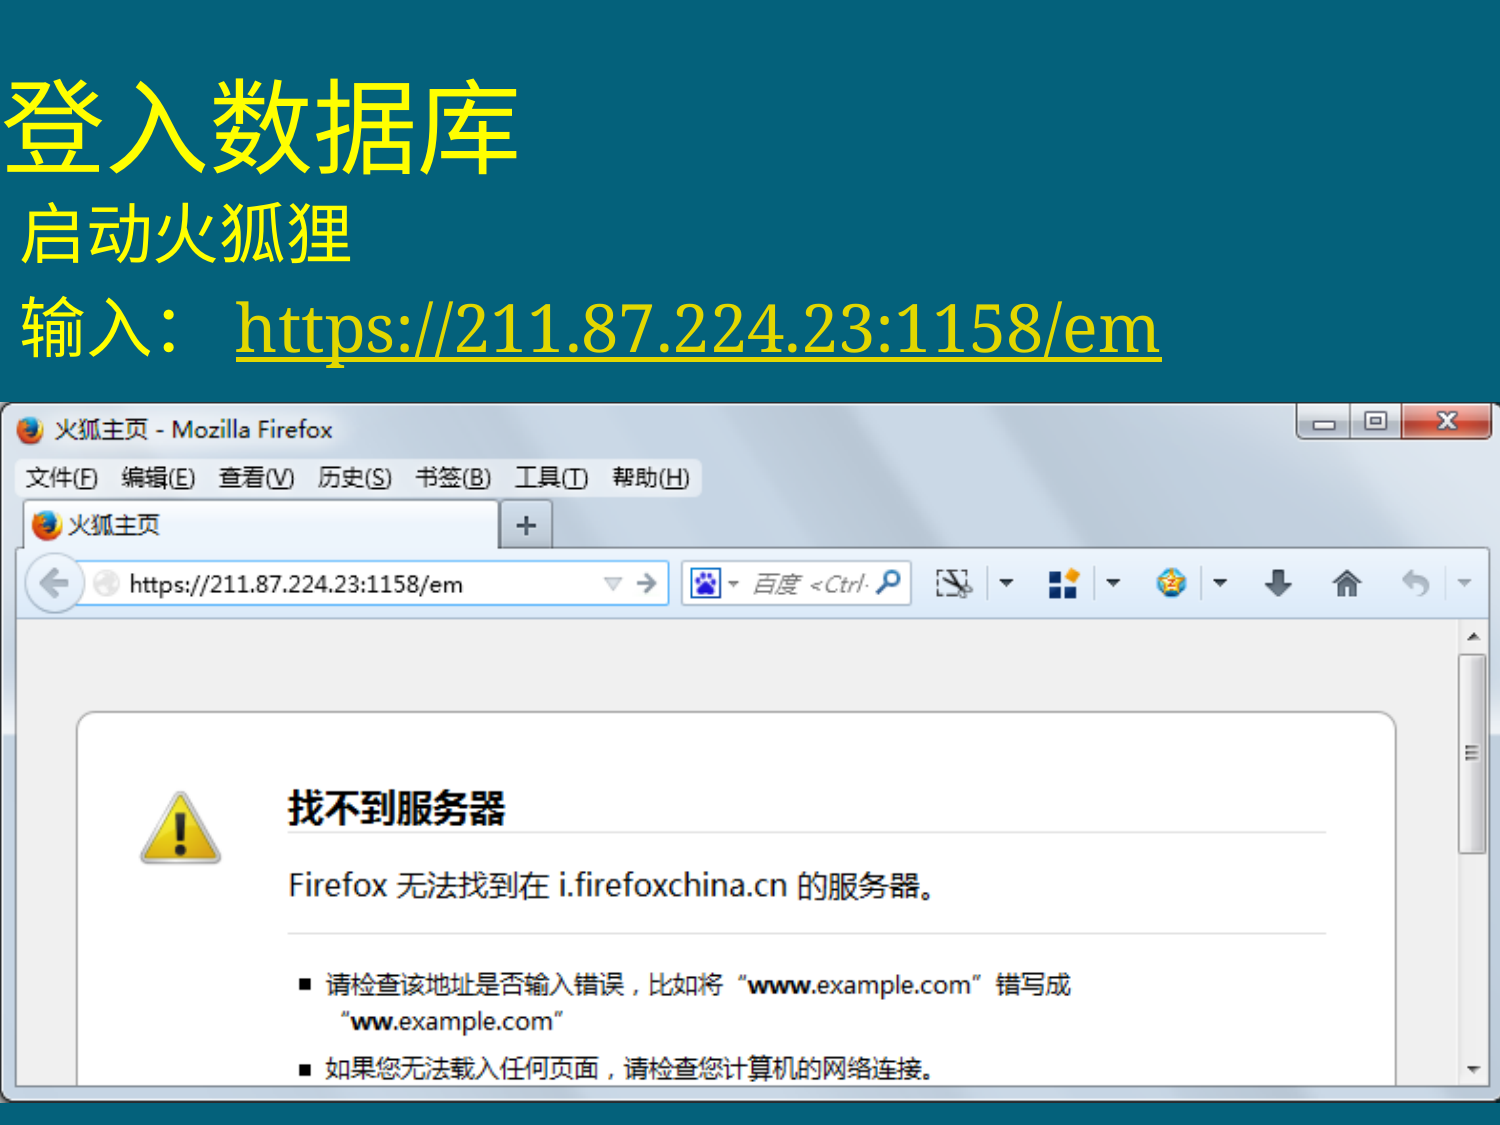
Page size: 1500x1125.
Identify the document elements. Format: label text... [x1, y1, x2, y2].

list 启动火狐狸 输入：https://211.87.224.23:1158/em [4, 184, 1500, 401]
picture [0, 403, 1500, 1102]
title 登入数据库 [0, 0, 1500, 188]
